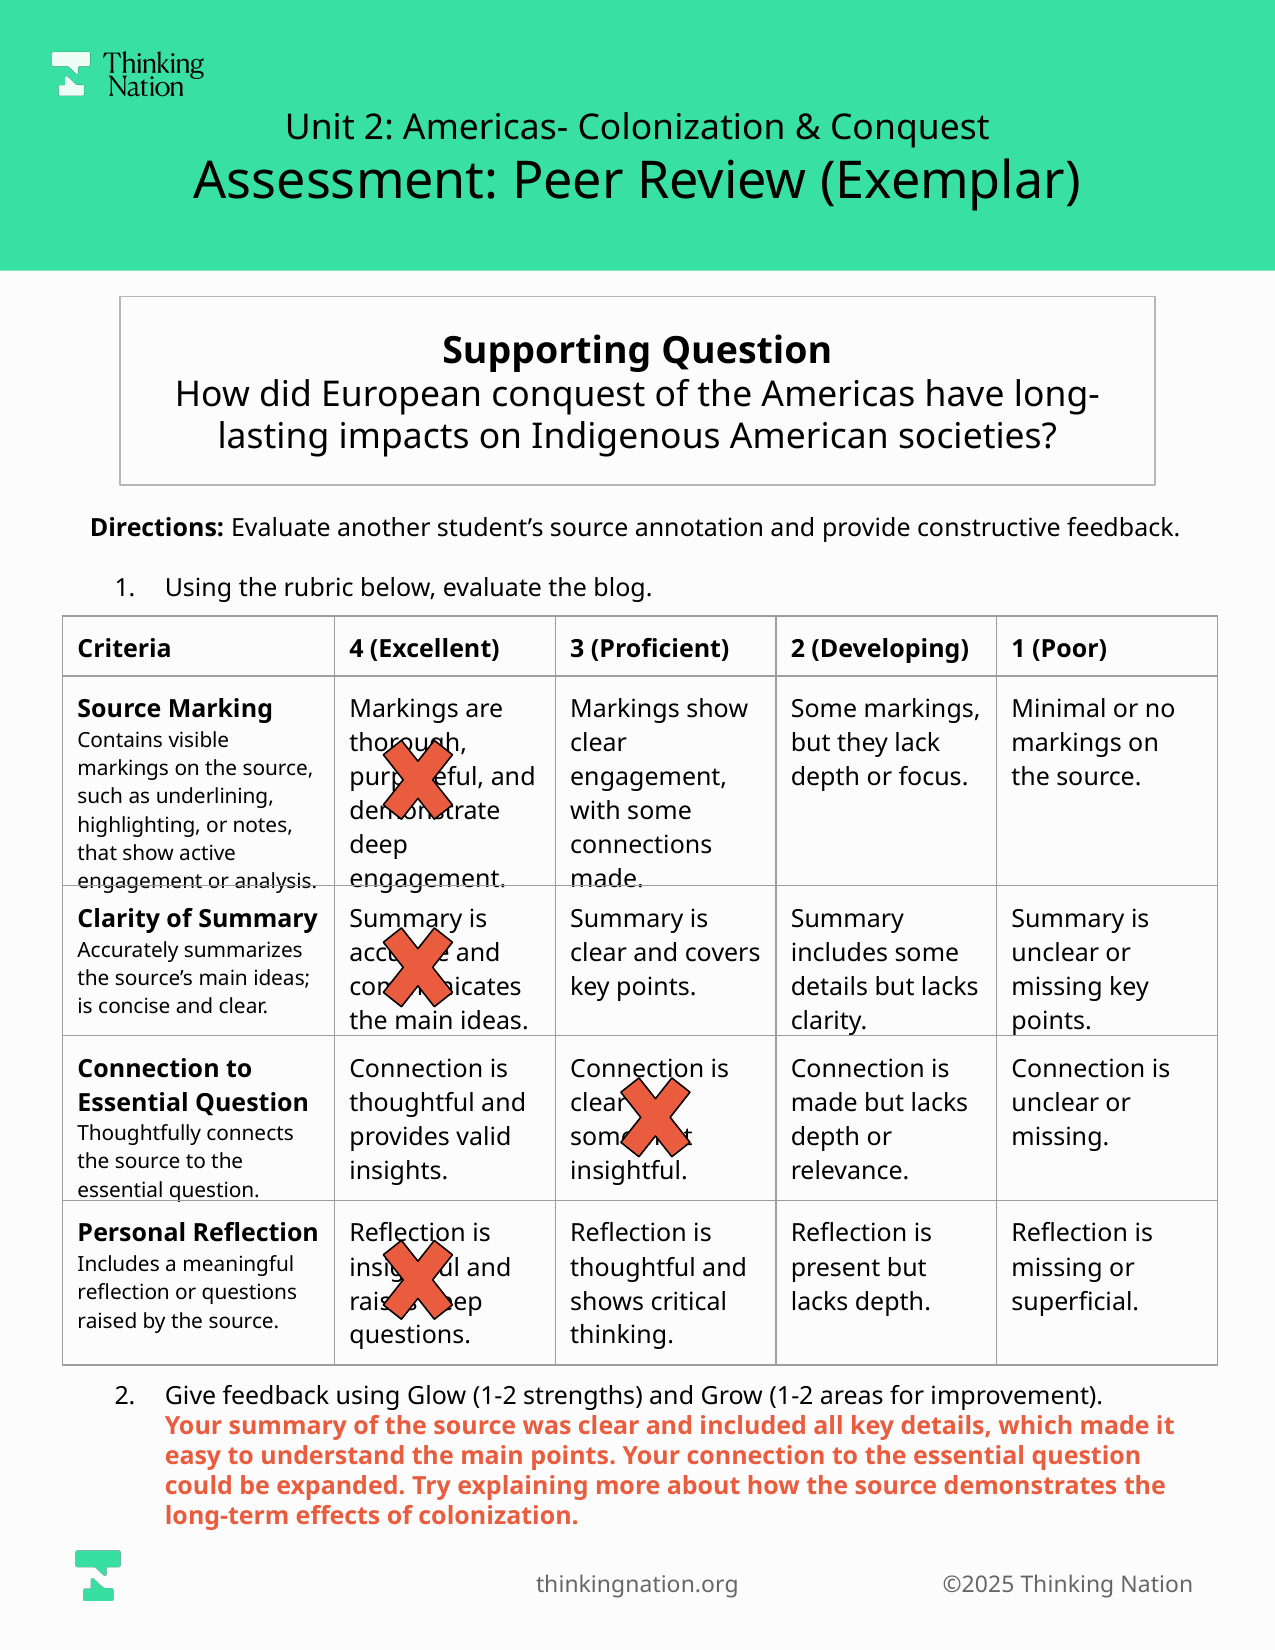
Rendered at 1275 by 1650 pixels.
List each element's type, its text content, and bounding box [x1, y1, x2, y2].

text_box Directions: Evaluate another student’s source annotation and provide constructive feedback. Using the rubric below, evaluate the blog. Give feedback using Glow (1-2 strengths) and Grow (1-2 areas for improvement). Your summary of the source was clear and included all key details, which made it easy to understand the main points. Your connection to the essential question could be expanded. Try explaining more about how the source demonstrates the long-term effects of colonization. [74, 1366, 1201, 1545]
text_box [620, 1077, 691, 1157]
table_header 1 (Poor) [997, 617, 1217, 675]
table_cell Connection is clear and somewhat insightful. [556, 1036, 775, 1200]
table_cell Connection is thoughtful and provides valid insights. [335, 1036, 555, 1200]
table_cell Markings are thorough, purposeful, and demonstrate deep engagement. [335, 677, 555, 885]
table_cell Reflection is insightful and raises deep questions. [335, 1201, 555, 1364]
table_cell Connection is unclear or missing. [997, 1036, 1217, 1200]
table_cell Minimal or no markings on the source. [997, 677, 1217, 885]
table_cell Reflection is present but lacks depth. [777, 1201, 996, 1364]
text_box [383, 1240, 453, 1320]
text_box [383, 740, 453, 820]
text_box [383, 927, 453, 1007]
table_cell Personal Reflection Includes a meaningful reflection or questions raised by the source. [63, 1201, 334, 1364]
table_cell Connection to Essential Question Thoughtfully connects the source to the essential question. [63, 1036, 334, 1200]
table_cell Some markings, but they lack depth or focus. [777, 677, 996, 885]
table_header 3 (Proficient) [556, 617, 775, 675]
table_header 2 (Developing) [777, 617, 996, 675]
text_box Supporting Question How did European conquest of the Americas have long-lasting impacts on Indigenous American societies? [119, 296, 1156, 485]
table_cell Summary is clear and covers key points. [556, 886, 775, 1035]
table_cell Connection is made but lacks depth or relevance. [777, 1036, 996, 1200]
text_box thinkingnation.org [486, 1553, 789, 1605]
table_cell Markings show clear engagement, with some connections made. [556, 677, 775, 885]
table_cell Summary is unclear or missing key points. [997, 886, 1217, 1035]
picture [62, 1539, 134, 1612]
text_box Directions: Evaluate another student’s source annotation and provide constructive feedback. Using the rubric below, evaluate the blog. Give feedback using Glow (1-2 strengths) and Grow (1-2 areas for improvement). Your summary of the source was clear and included all key details, which made it easy to understand the main points. Your connection to the essential question could be expanded. Try explaining more about how the source demonstrates the long-term effects of colonization. [74, 496, 1201, 615]
table_cell Reflection is thoughtful and shows critical thinking. [556, 1201, 775, 1364]
text_box ©2025 Thinking Nation [907, 1553, 1210, 1605]
text_box Unit 2: Americas- Colonization & Conquest Assessment: Peer Review (Exemplar) [0, 0, 1275, 271]
table_cell Summary includes some details but lacks clarity. [777, 886, 996, 1035]
table_header Criteria [63, 617, 334, 675]
table_cell Summary is accurate and communicates the main ideas. [335, 886, 555, 1035]
table_cell Source Marking Contains visible markings on the source, such as underlining, highlighting, or notes, that show active engagement or analysis. [63, 677, 334, 885]
table_header 4 (Excellent) [335, 617, 555, 675]
table_cell Reflection is missing or superficial. [997, 1201, 1217, 1364]
picture [35, 37, 210, 110]
table_cell Clarity of Summary Accurately summarizes the source’s main ideas; is concise and clear. [63, 886, 334, 1035]
